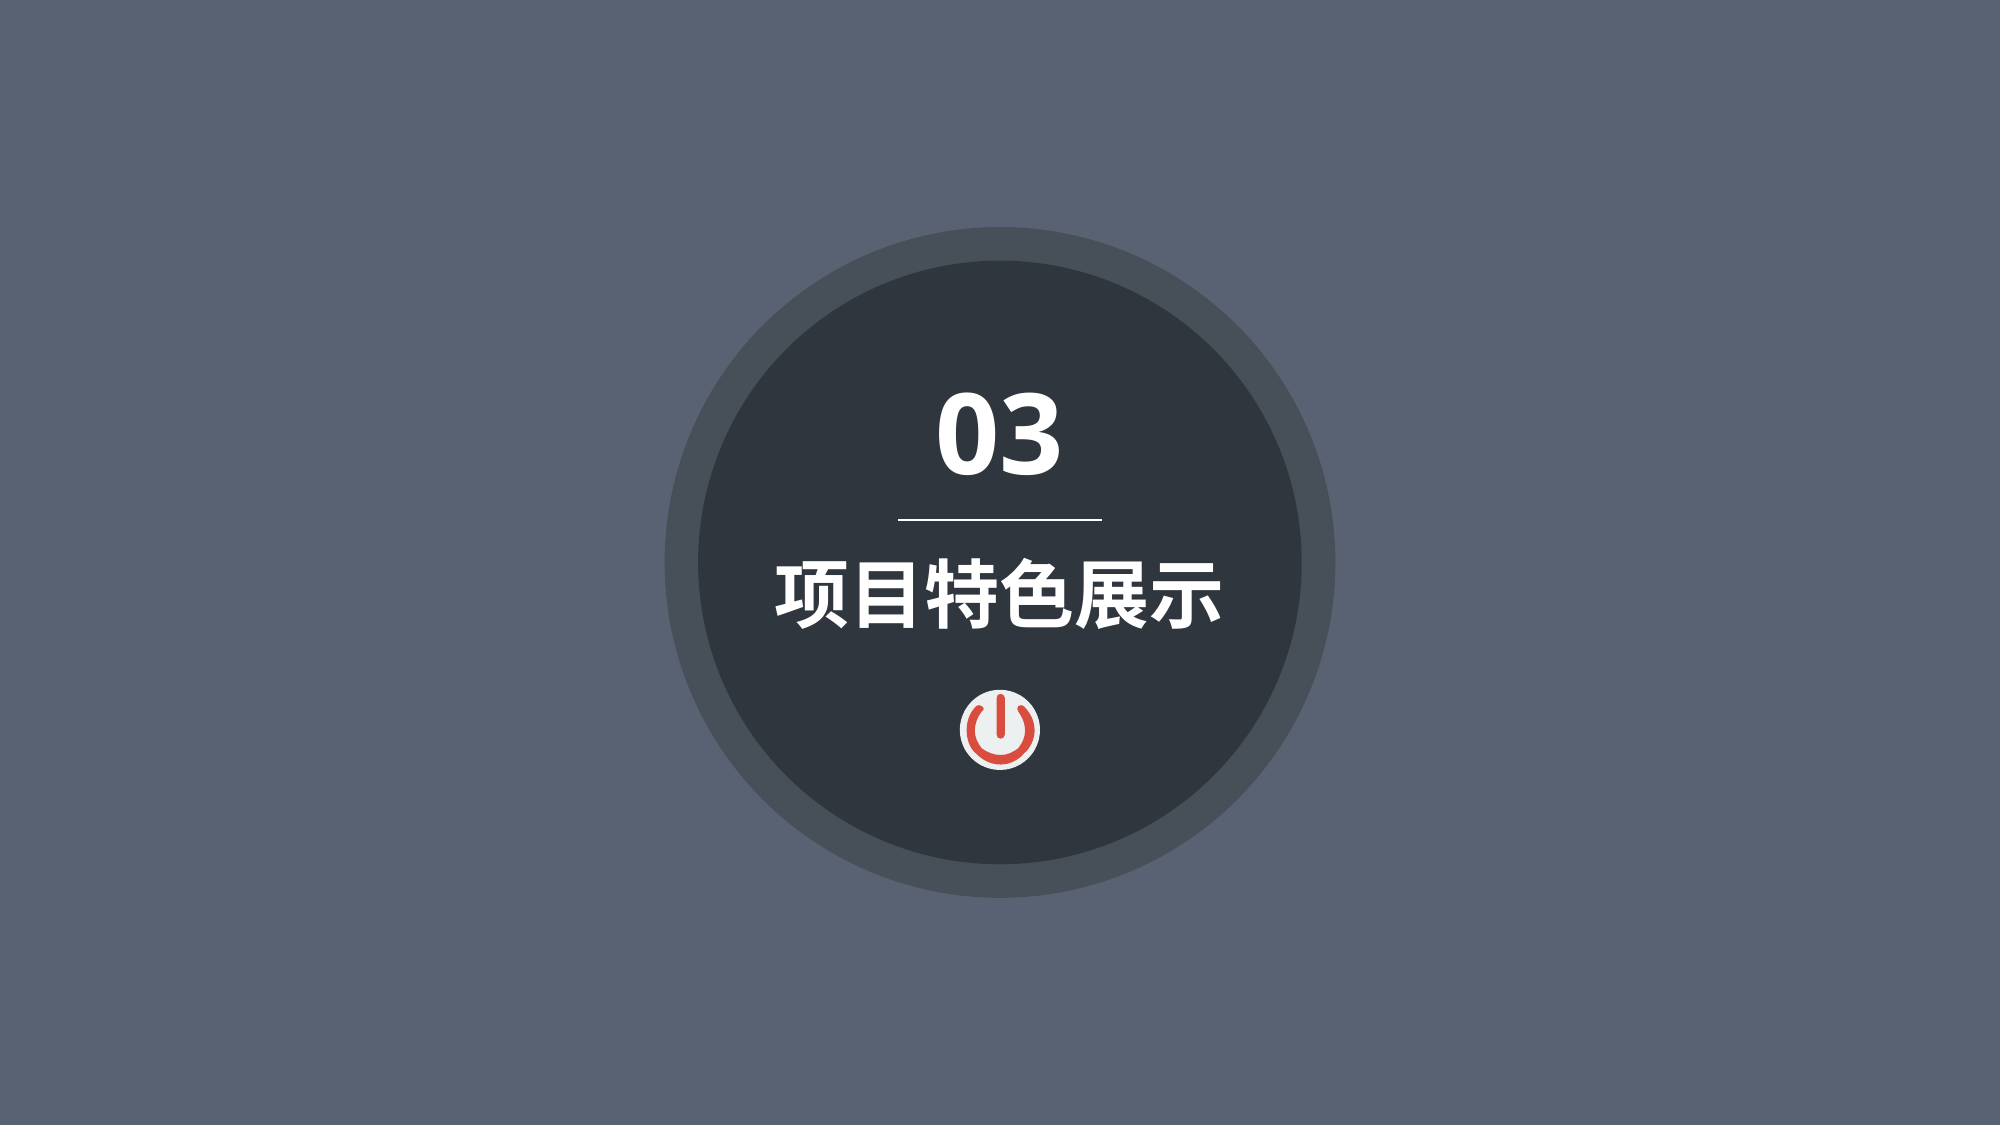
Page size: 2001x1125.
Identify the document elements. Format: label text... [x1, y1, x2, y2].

text_box [664, 227, 1336, 898]
text_box [781, 260, 1219, 354]
text_box [709, 646, 1290, 865]
text_box 03 [779, 354, 1220, 505]
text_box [959, 689, 1041, 771]
text_box [698, 355, 1302, 611]
text_box 项目特色展示 [702, 540, 1298, 646]
